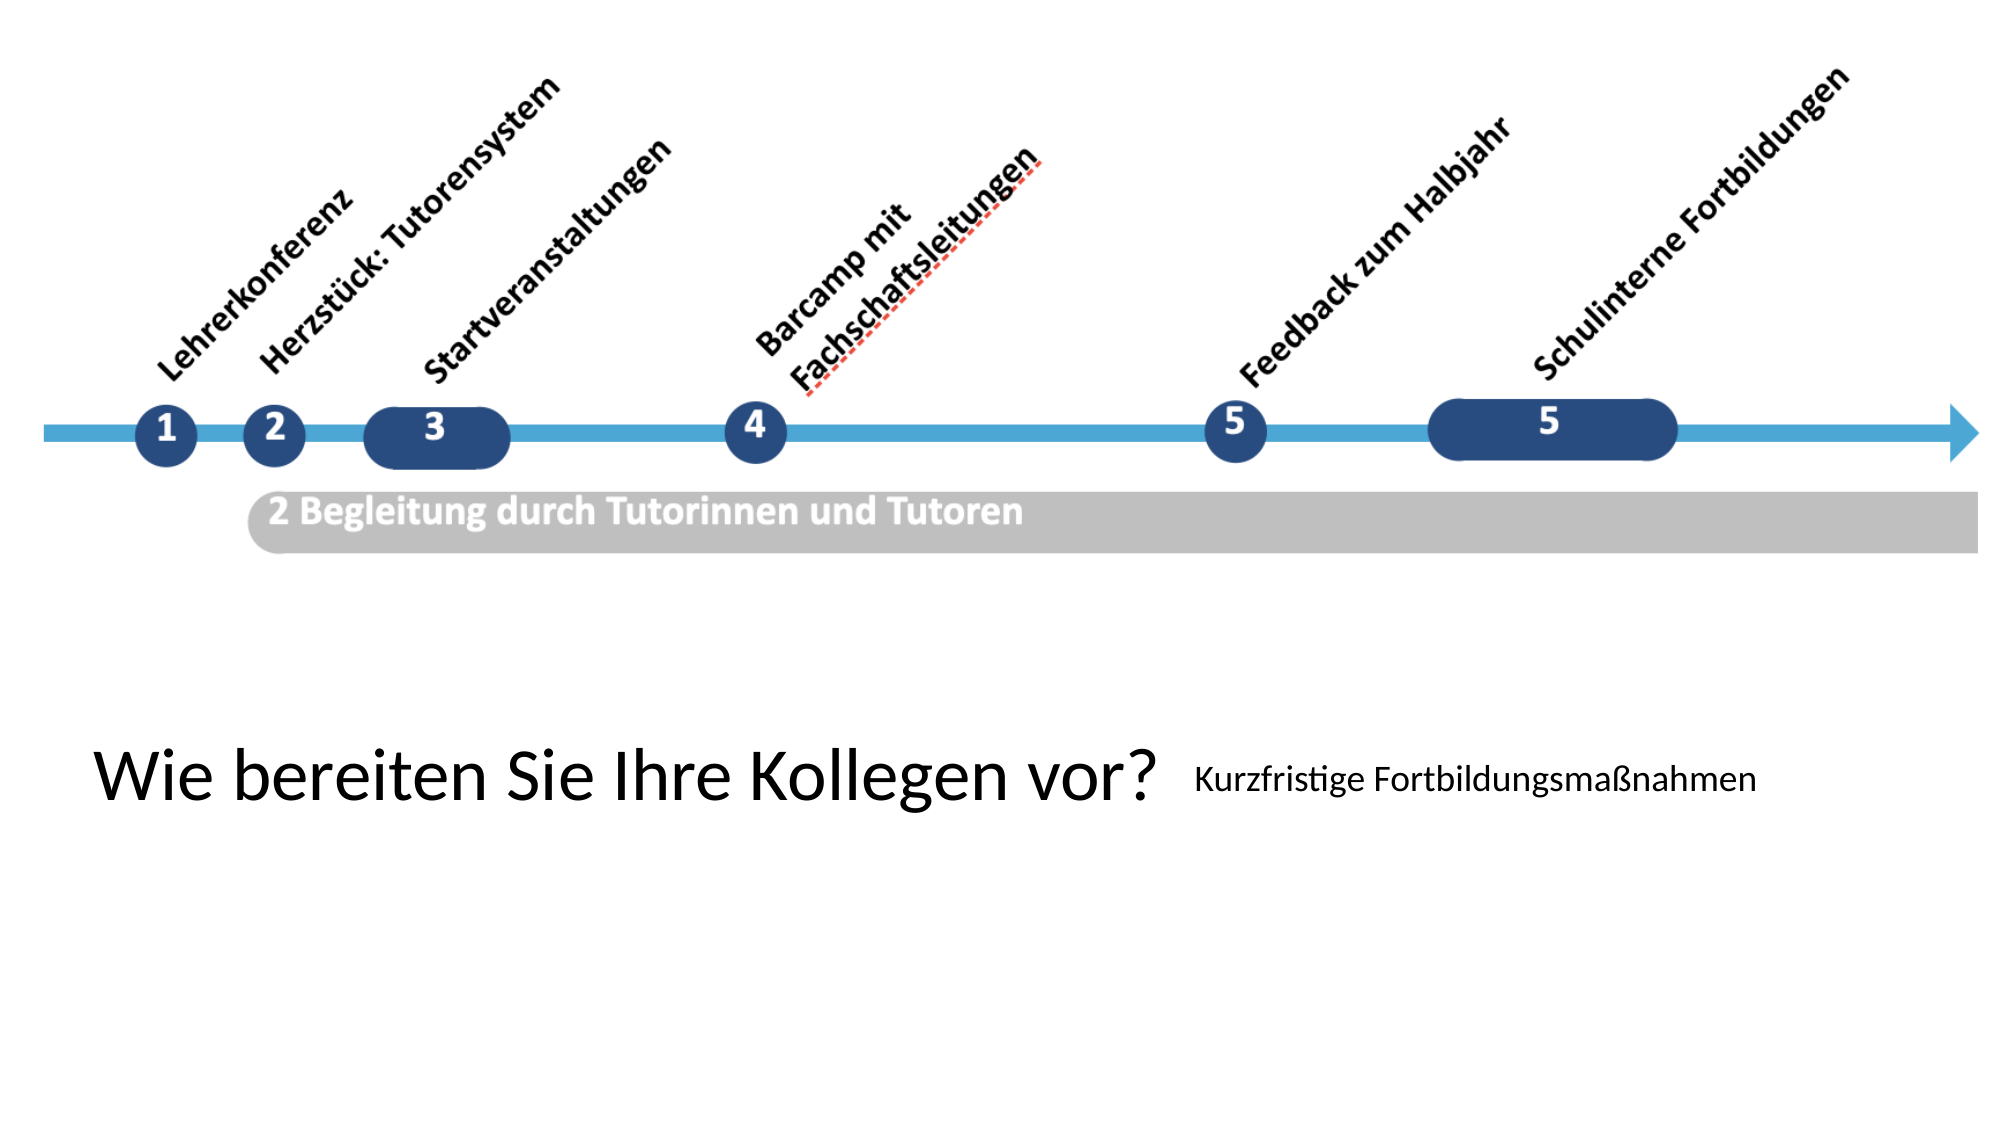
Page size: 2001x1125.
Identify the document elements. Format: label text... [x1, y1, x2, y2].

picture [0, 0, 2000, 609]
title Wie bereiten Sie Ihre Kollegen vor? [78, 620, 1372, 1018]
list Kurzfristige Fortbildungsmaßnahmen [1179, 620, 2000, 1011]
